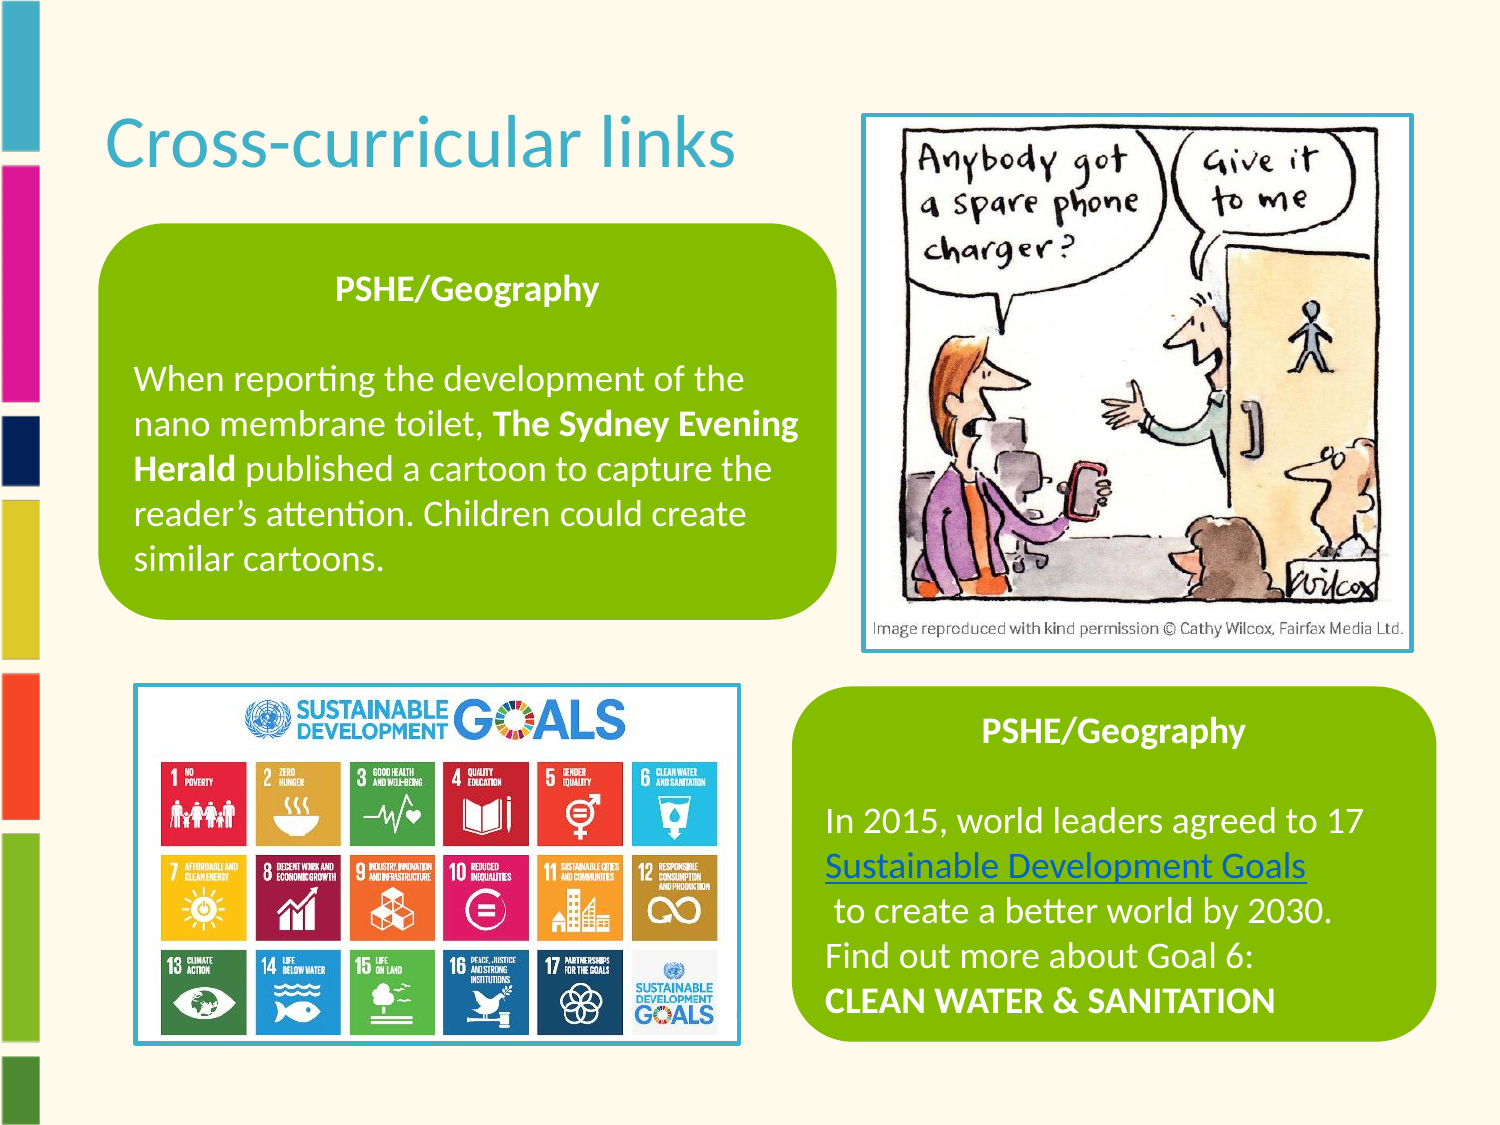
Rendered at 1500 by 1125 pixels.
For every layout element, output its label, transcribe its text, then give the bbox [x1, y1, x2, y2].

title Cross-curricular links [90, 35, 1385, 253]
picture [2, 1, 39, 1124]
picture [866, 117, 1410, 649]
text_box PSHE/Geography When reporting the development of the nano membrane toilet, The Sydney Evening Herald published a cartoon to capture the reader’s attention. Children could create similar cartoons. [98, 223, 837, 620]
picture [137, 687, 737, 1041]
text_box PSHE/Geography In 2015, world leaders agreed to 17 Sustainable Development Goals to create a better world by 2030. Find out more about Goal 6: CLEAN WATER & SANITATION [791, 686, 1437, 1042]
